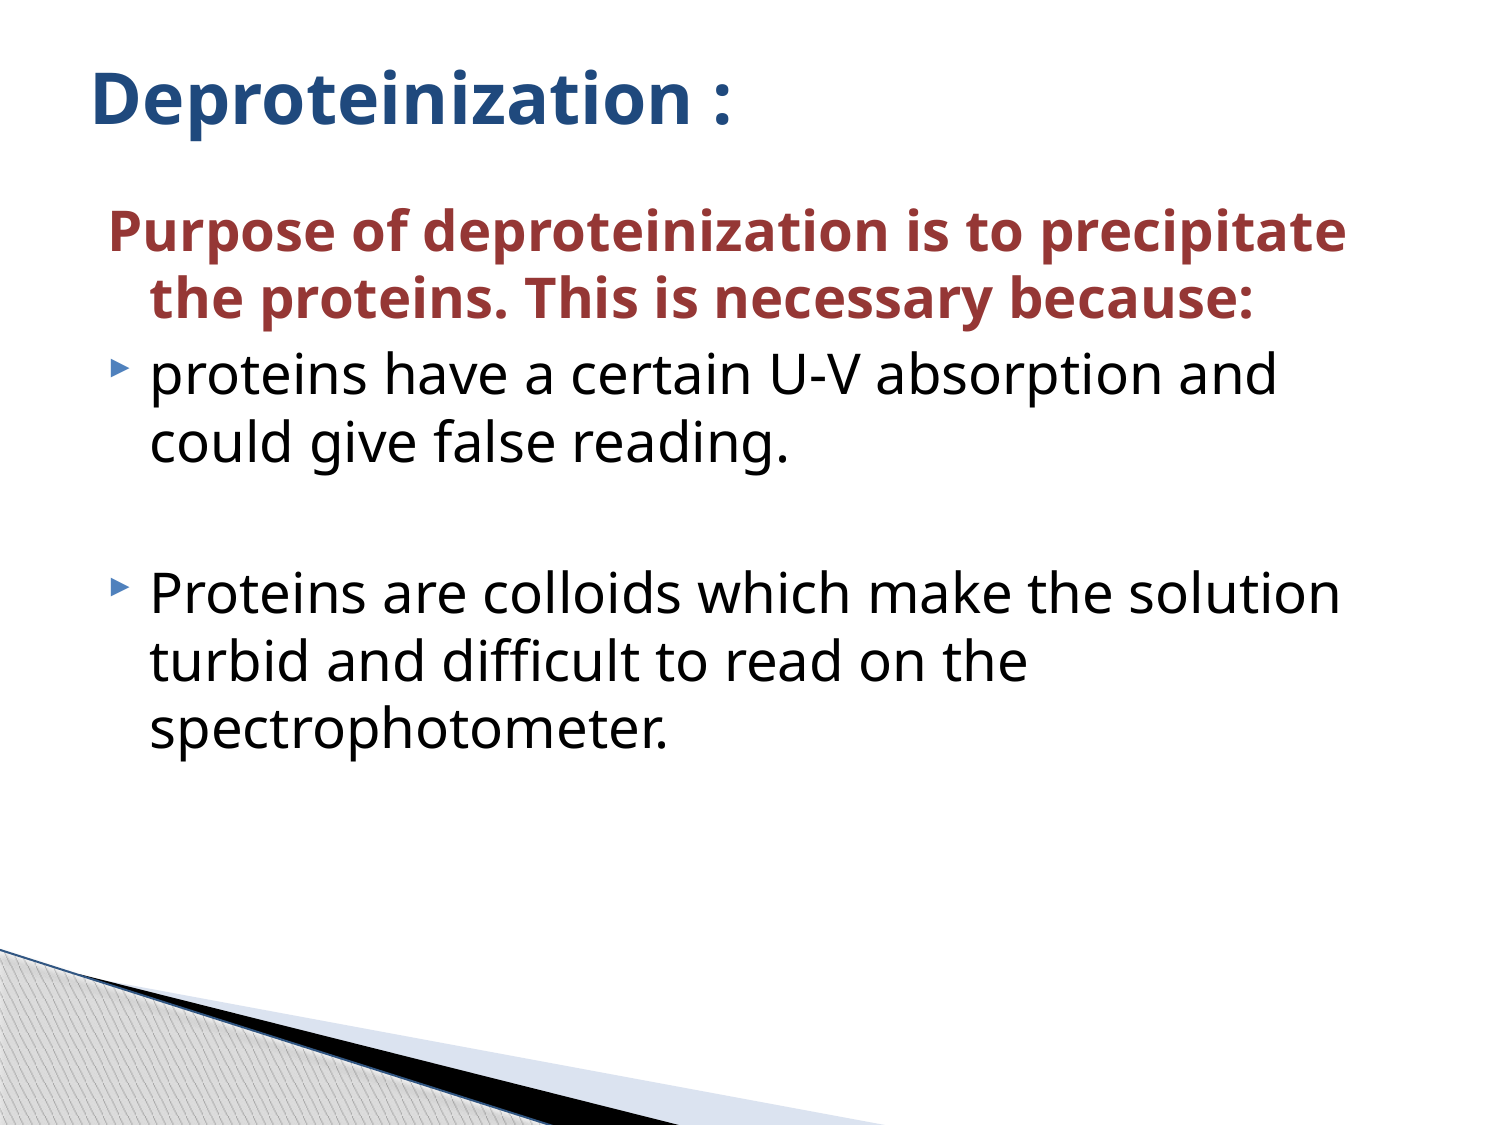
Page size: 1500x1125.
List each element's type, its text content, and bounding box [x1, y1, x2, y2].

title Deproteinization : [75, 45, 1425, 233]
list Purpose of deproteinization is to precipitate the proteins. This is necessary because: proteins have a certain U-V absorption and could give false reading. Proteins are colloids which make the solution turbid and difficult to read on the spectrophotometer. [75, 233, 1425, 986]
